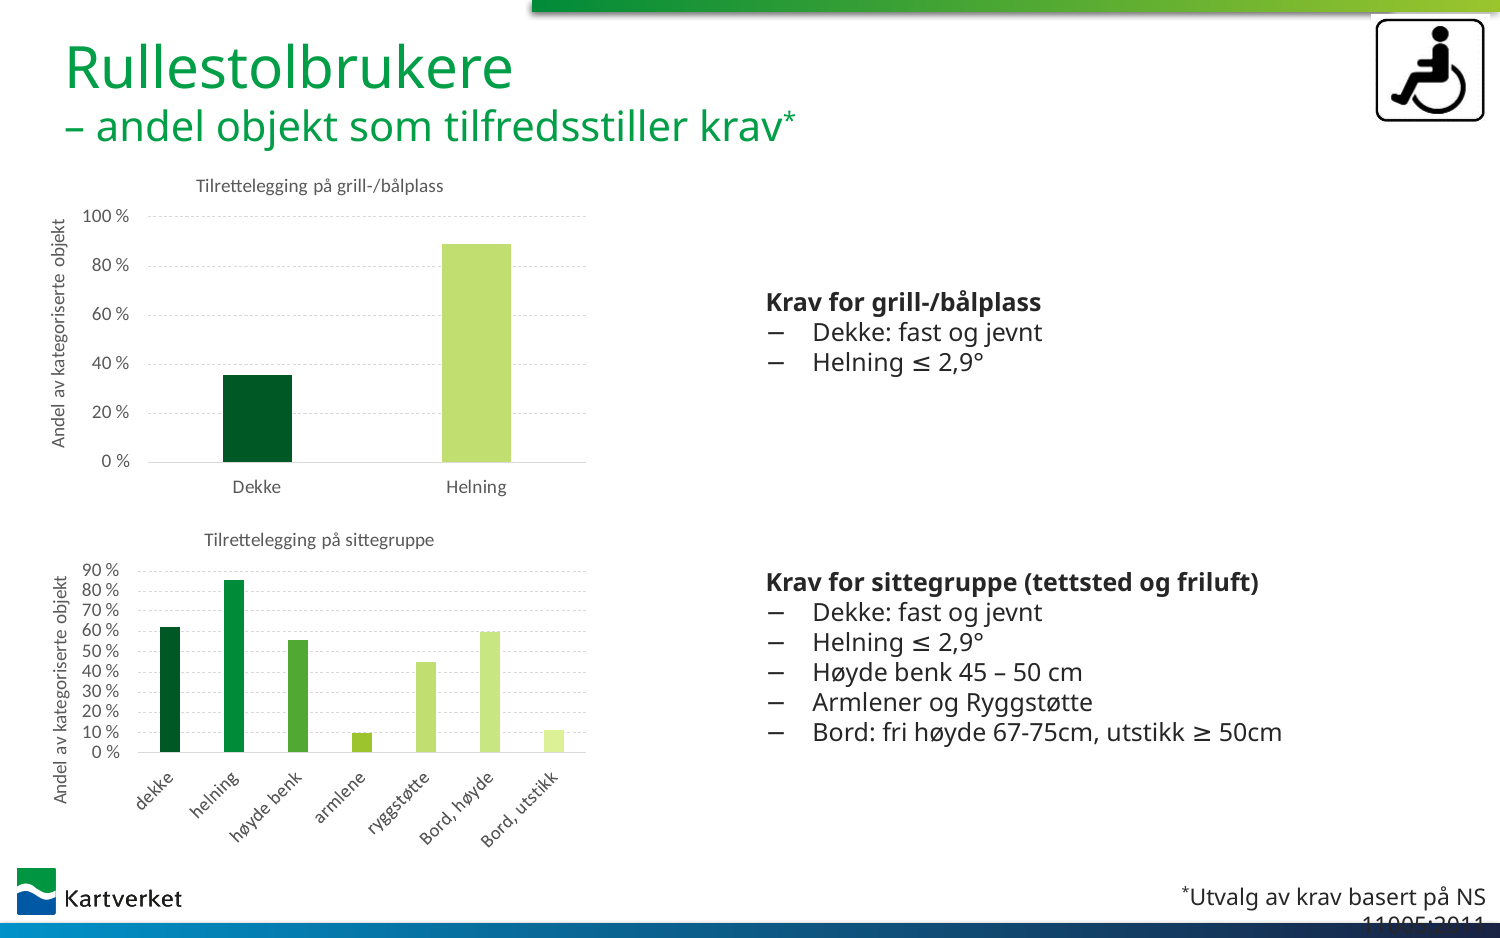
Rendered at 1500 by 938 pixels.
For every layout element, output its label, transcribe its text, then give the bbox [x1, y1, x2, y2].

picture [41, 520, 597, 859]
picture [41, 166, 597, 505]
picture [1371, 13, 1491, 127]
text_box Rullestolbrukere – andel objekt som tilfredsstiller krav* [49, 14, 1431, 158]
text_box Krav for sittegruppe (tettsted og friluft) Dekke: fast og jevnt Helning ≤ 2,9° Høyde benk 45 – 50 cm Armlener og Ryggstøtte Bord: fri høyde 67-75cm, utstikk ≥ 50cm [750, 559, 1500, 754]
text_box Krav for grill-/bålplass Dekke: fast og jevnt Helning ≤ 2,9° [750, 279, 1452, 384]
text_box *Utvalg av krav basert på NS 11005:2011 [1068, 873, 1500, 938]
